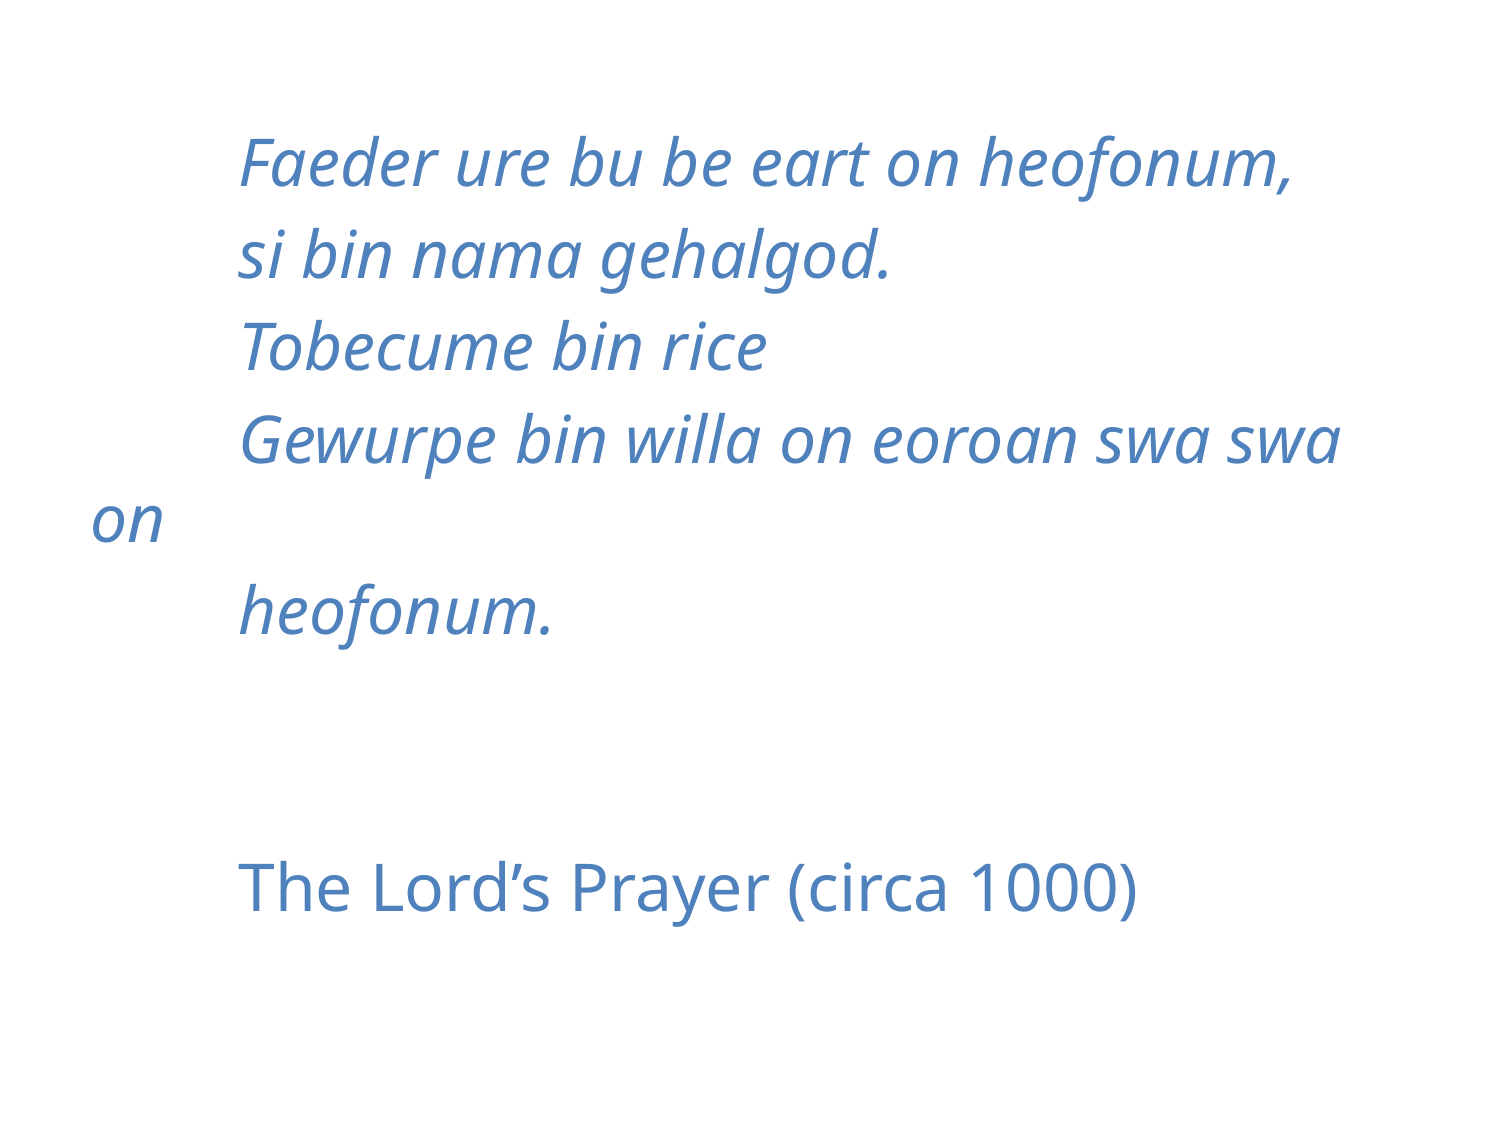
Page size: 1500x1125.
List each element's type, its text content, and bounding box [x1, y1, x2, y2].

list Faeder ure bu be eart on heofonum, si bin nama gehalgod. Tobecume bin rice Gewurpe bin willa on eoroan swa swa on heofonum. The Lord’s Prayer (circa 1000) [75, 112, 1425, 1005]
